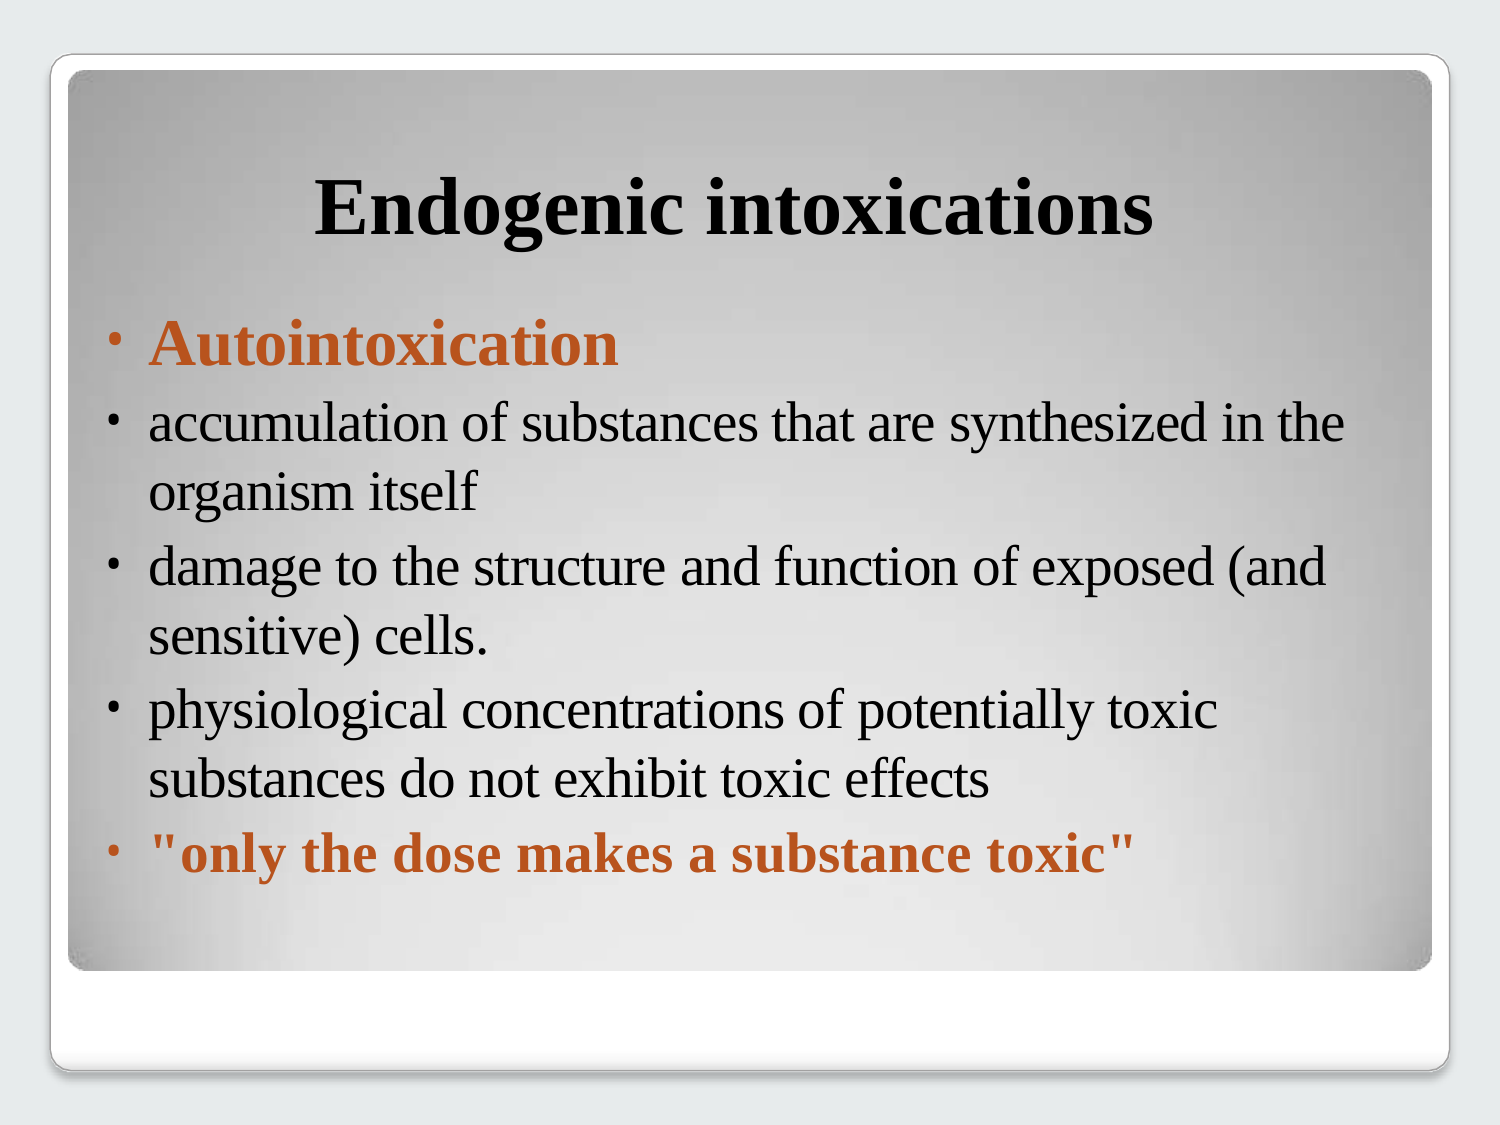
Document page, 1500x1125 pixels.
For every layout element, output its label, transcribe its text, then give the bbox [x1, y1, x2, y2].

text_box Autointoxication accumulation of substances that are synthesized in the organism itself damage to the structure and function of exposed (and sensitive) cells. physiological concentrations of potentially toxic substances do not exhibit toxic effects "only the dose makes a substance toxic" [102, 292, 1358, 884]
picture [36, 46, 1464, 1094]
title Endogenic intoxications [312, 149, 1242, 292]
